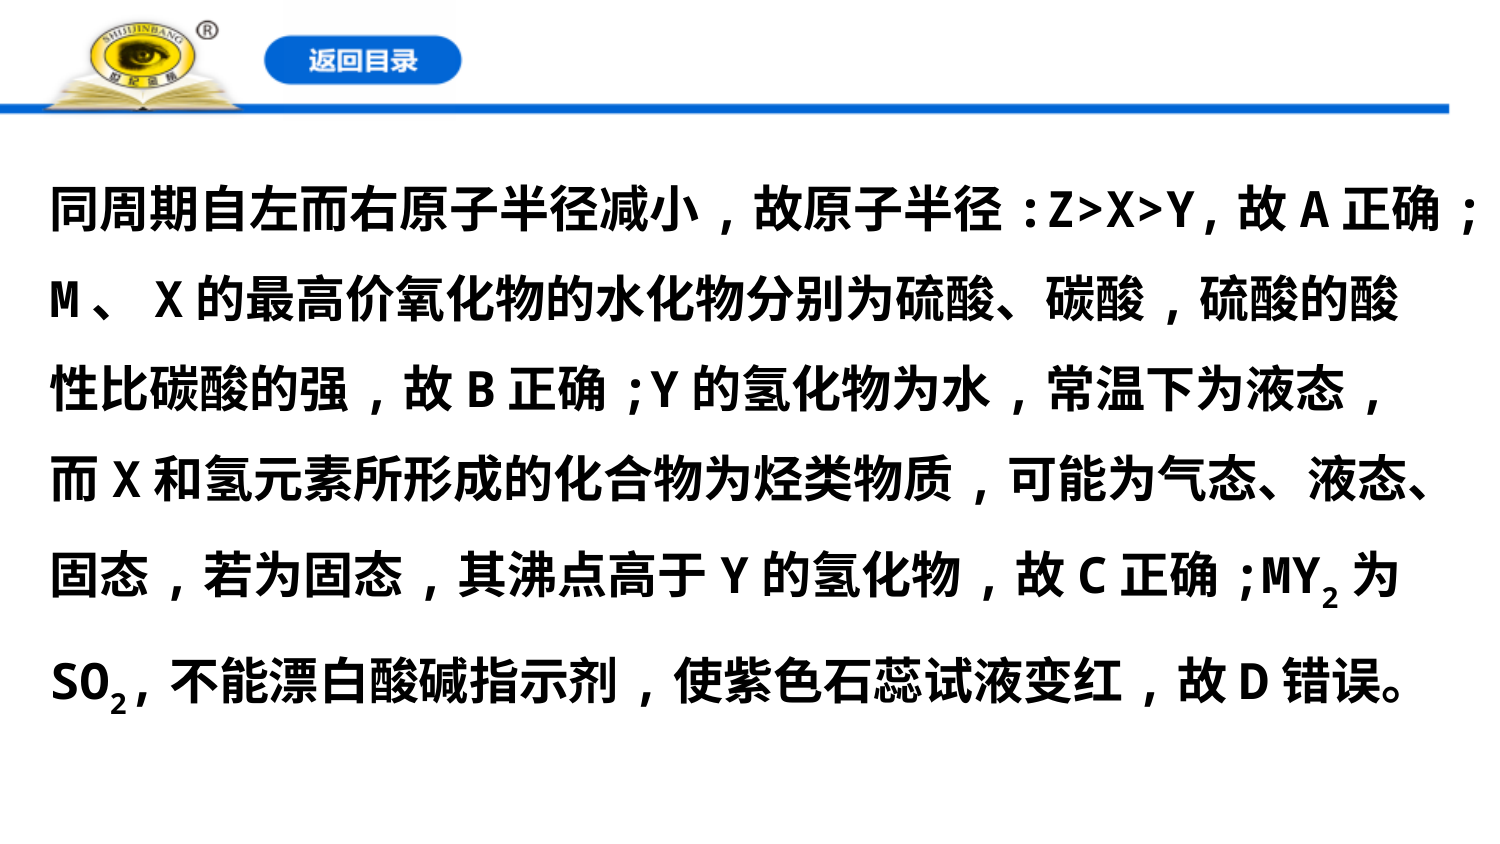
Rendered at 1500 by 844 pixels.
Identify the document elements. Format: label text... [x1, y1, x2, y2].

text_box 同周期自左而右原子半径减小,故原子半径:Z>X>Y,故A正确;M、X的最高价氧化物的水化物分别为硫酸、碳酸,硫酸的酸性比碳酸的强,故B正确;Y的氢化物为水,常温下为液态,而X和氢元素所形成的化合物为烃类物质,可能为气态、液态、固态,若为固态,其沸点高于Y的氢化物,故C正确;MY2为SO2,不能漂白酸碱指示剂,使紫色石蕊试液变红,故D错误。 [34, 140, 1460, 728]
picture [0, 0, 1500, 844]
